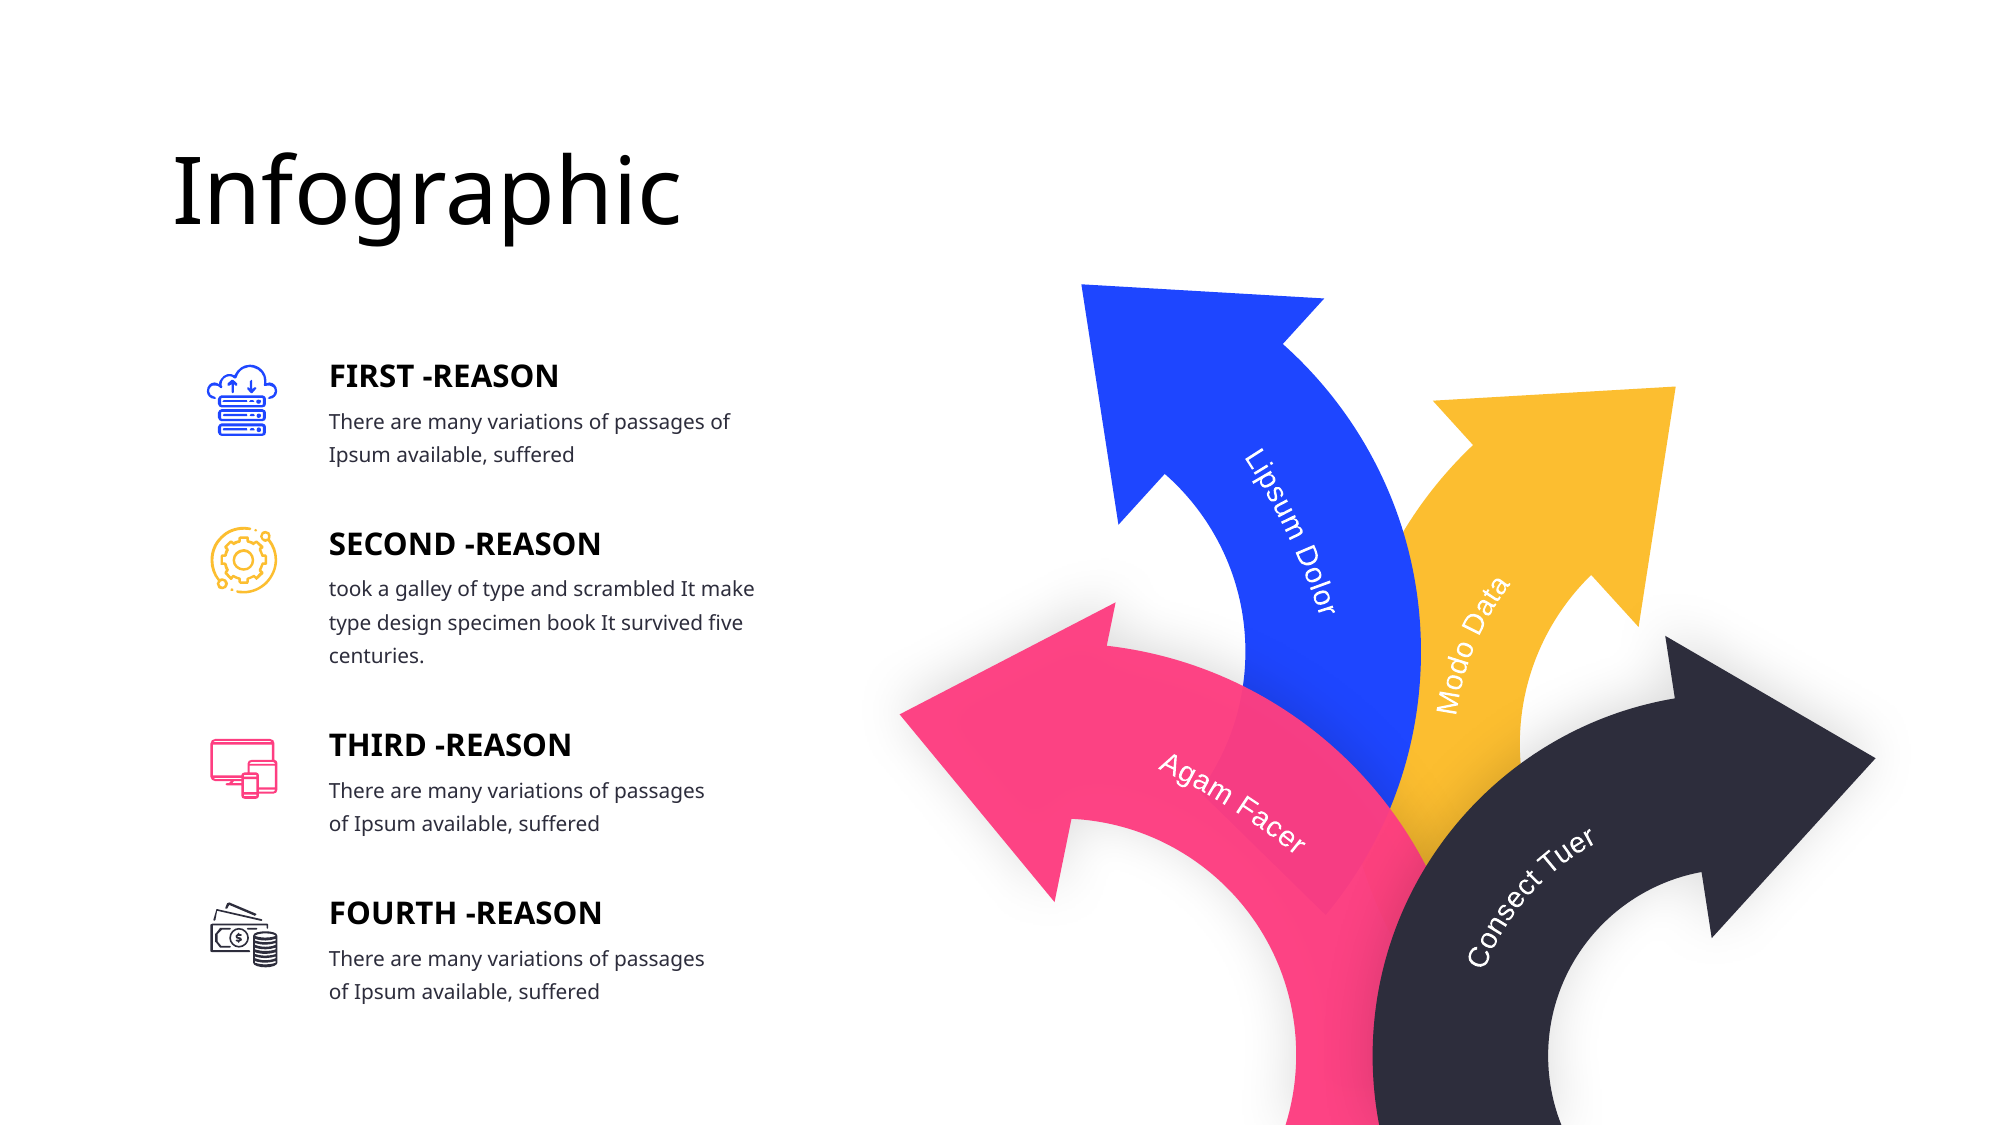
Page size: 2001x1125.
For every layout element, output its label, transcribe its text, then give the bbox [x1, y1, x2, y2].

text_box There are many variations of passages of Ipsum available, suffered [314, 929, 739, 1012]
text_box [1402, 386, 1676, 800]
text_box [206, 364, 278, 408]
text_box [1372, 635, 1876, 1125]
text_box [253, 931, 278, 968]
text_box [1081, 284, 1421, 779]
text_box There are many variations of passages of Ipsum available, suffered [314, 392, 776, 474]
text_box [210, 923, 269, 953]
text_box took a galley of type and scrambled It make type design specimen book It survived five centuries. [314, 560, 776, 675]
text_box [236, 530, 278, 594]
text_box [217, 423, 266, 436]
text_box [217, 409, 266, 422]
text_box [899, 602, 1412, 1125]
text_box [210, 526, 252, 590]
text_box There are many variations of passages of Ipsum available, suffered [314, 761, 739, 844]
text_box Infographic [157, 123, 698, 251]
text_box FOURTH -REASON [314, 886, 704, 939]
text_box [210, 738, 278, 799]
text_box [220, 536, 268, 584]
text_box [213, 902, 263, 921]
text_box THIRD -REASON [314, 718, 704, 771]
text_box FIRST -REASON [314, 349, 704, 402]
text_box SECOND -REASON [314, 516, 704, 569]
